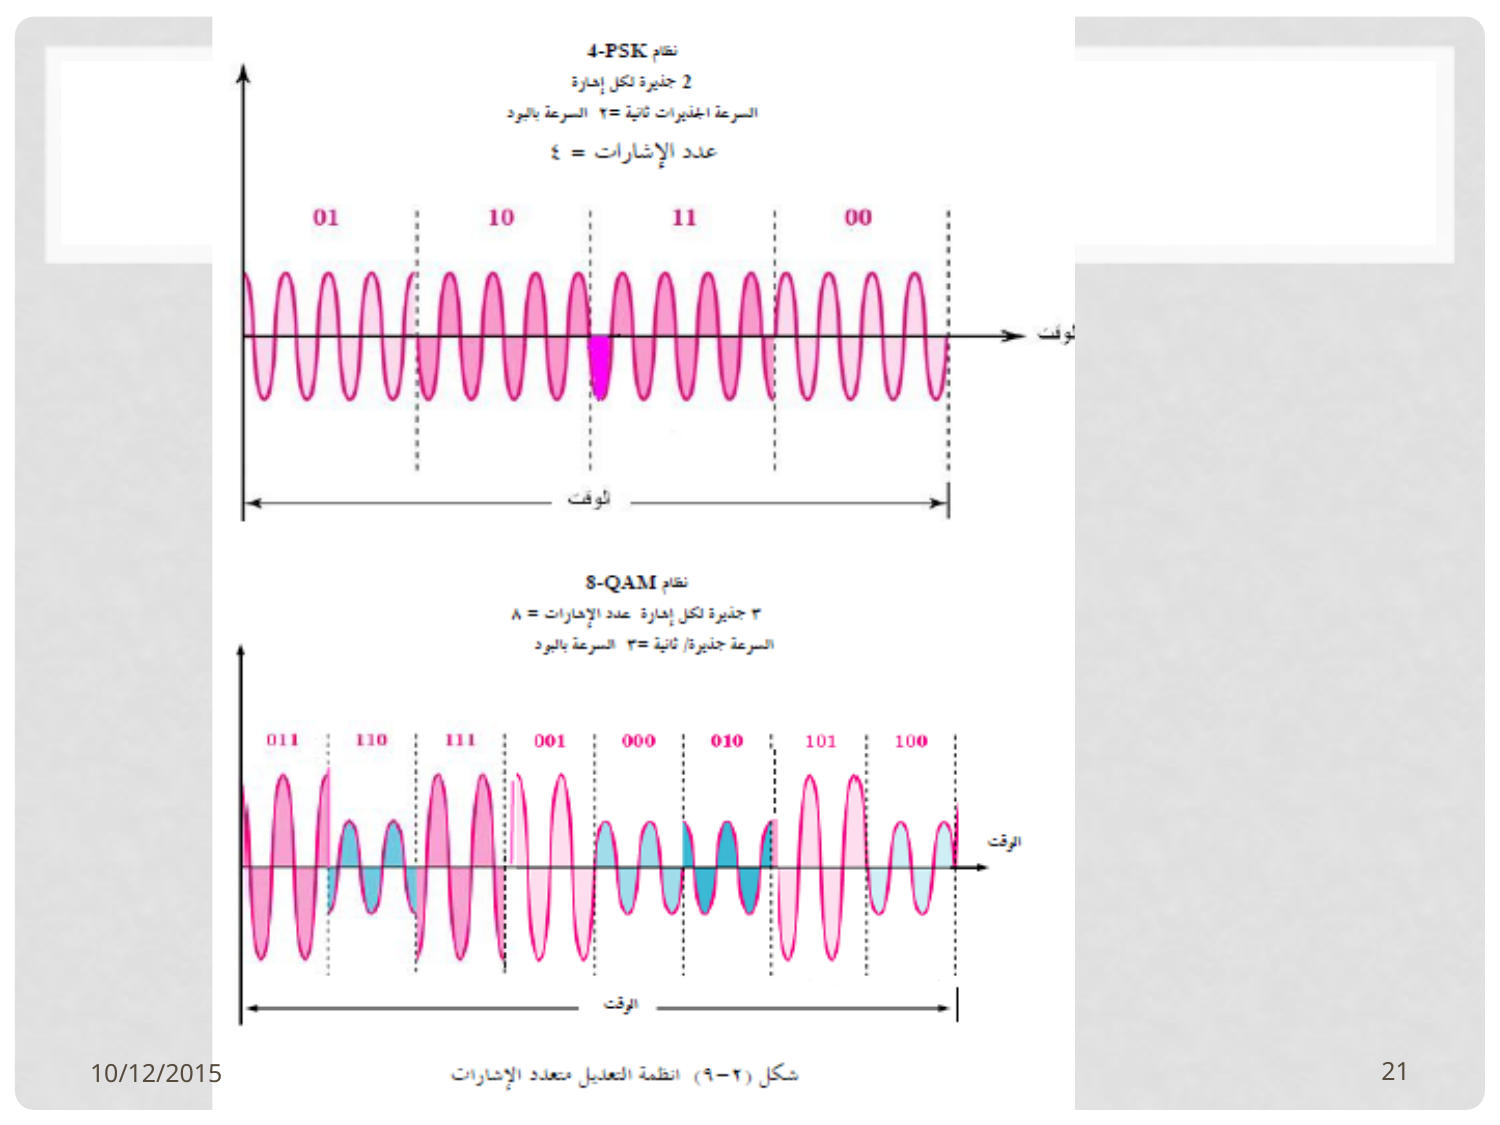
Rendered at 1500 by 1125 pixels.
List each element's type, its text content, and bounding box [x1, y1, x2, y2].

slide_number 21 [1076, 1042, 1425, 1103]
picture [212, 11, 1076, 1125]
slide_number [75, 1042, 212, 1103]
